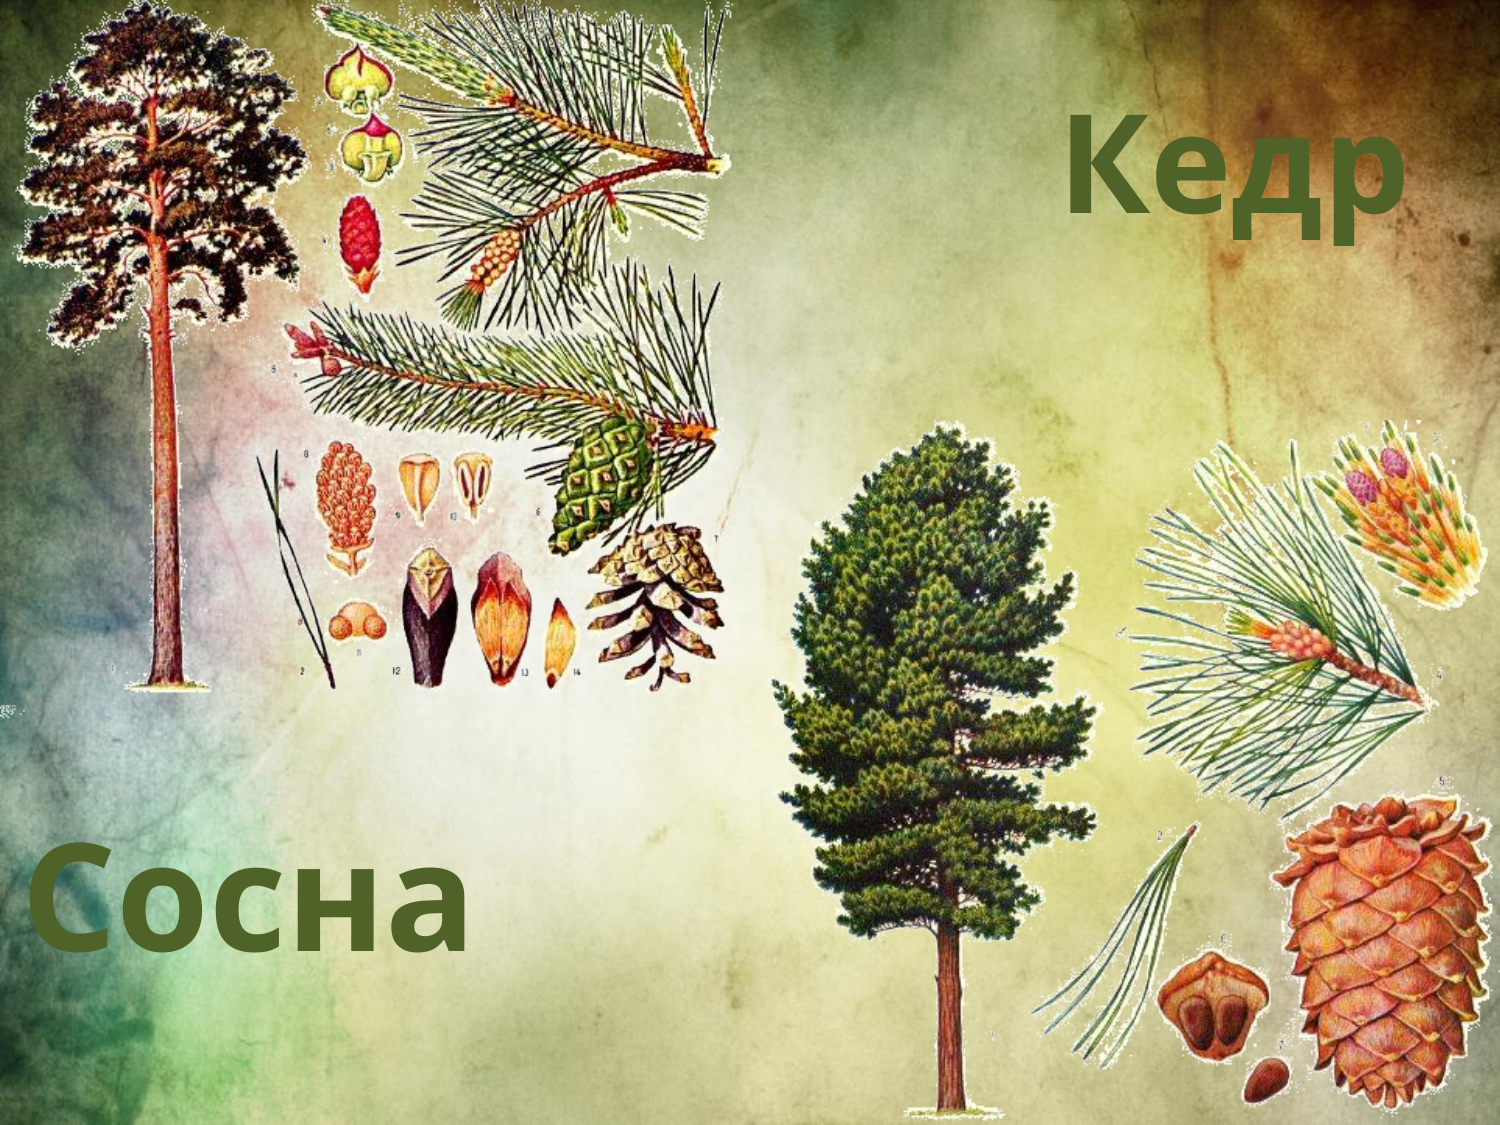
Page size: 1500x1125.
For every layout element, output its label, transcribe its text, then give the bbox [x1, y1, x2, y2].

picture [0, 0, 1500, 1125]
text_box Кедр [998, 68, 1471, 249]
text_box Сосна [6, 793, 568, 989]
